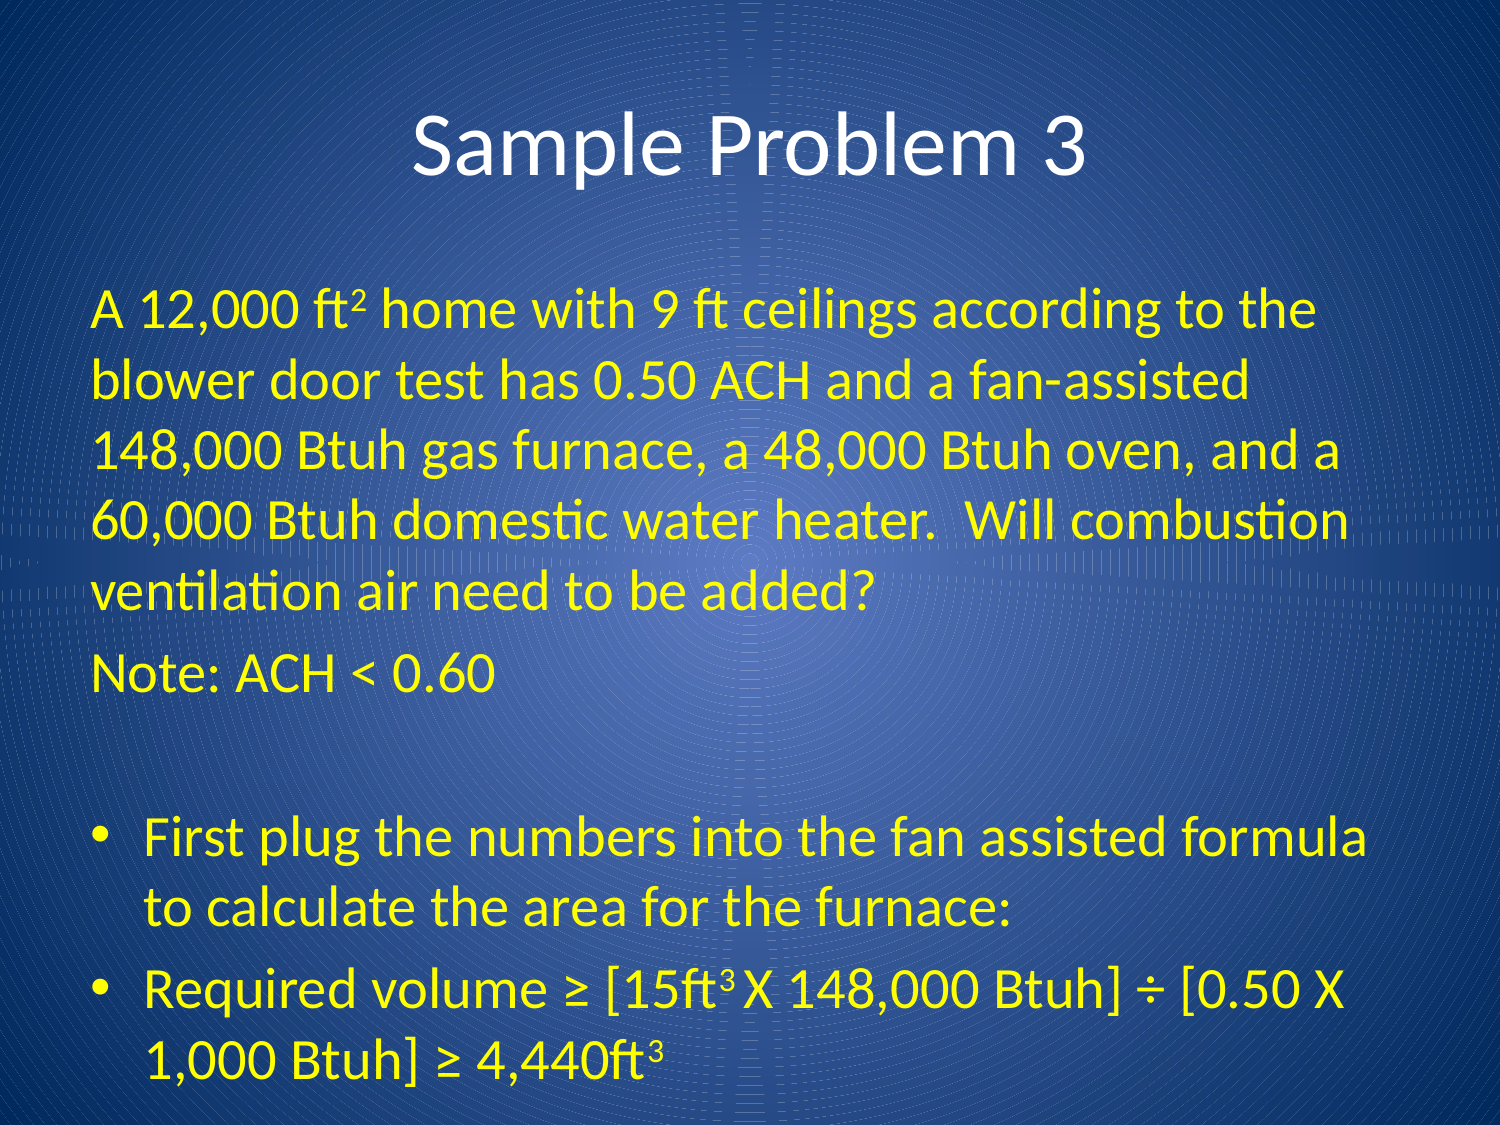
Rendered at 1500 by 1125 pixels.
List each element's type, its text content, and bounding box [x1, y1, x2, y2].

list A 12,000 ft2 home with 9 ft ceilings according to the blower door test has 0.50 ACH and a fan-assisted 148,000 Btuh gas furnace, a 48,000 Btuh oven, and a 60,000 Btuh domestic water heater. Will combustion ventilation air need to be added? Note: ACH ˂ 0.60 First plug the numbers into the fan assisted formula to calculate the area for the furnace: Required volume ≥ [15ft3 X 148,000 Btuh] ÷ [0.50 X 1,000 Btuh] ≥ 4,440ft3 [75, 262, 1425, 1100]
title Sample Problem 3 [75, 45, 1425, 233]
